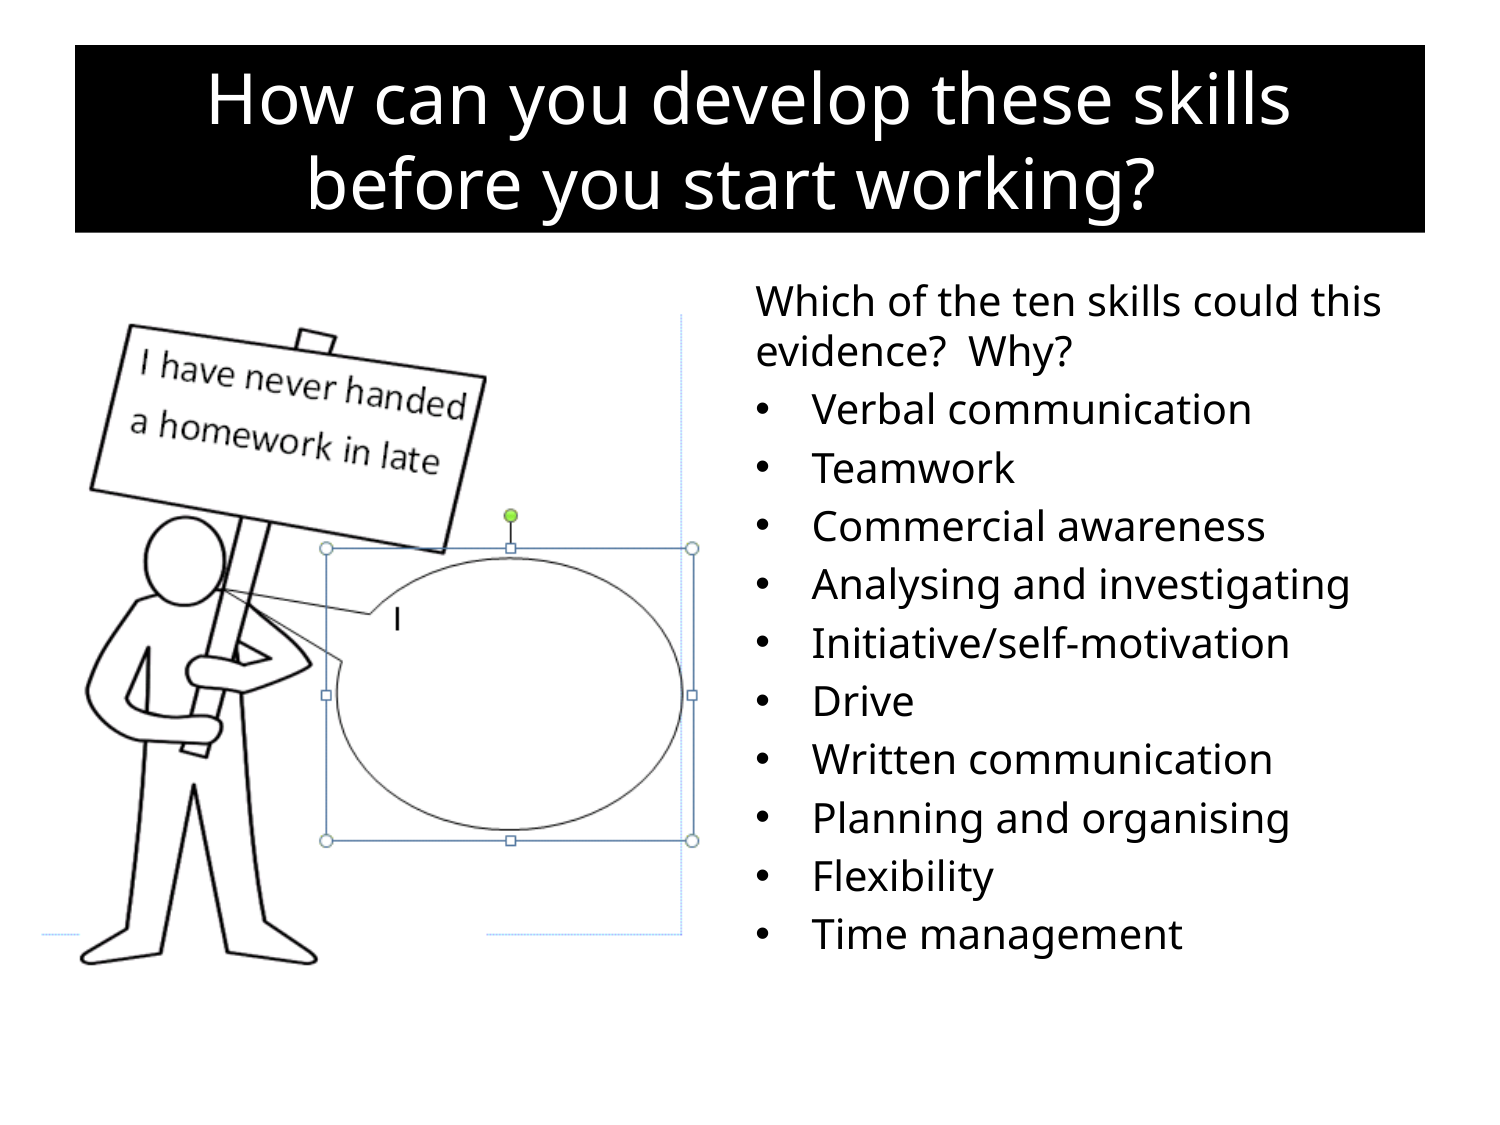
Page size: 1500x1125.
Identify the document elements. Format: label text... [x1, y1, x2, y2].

title How can you develop these skills before you start working? [75, 45, 1425, 233]
picture [41, 314, 737, 987]
list Which of the ten skills could this evidence? Why? Verbal communication Teamwork Commercial awareness Analysing and investigating Initiative/self-motivation Drive Written communication Planning and organising Flexibility Time management [740, 267, 1436, 953]
